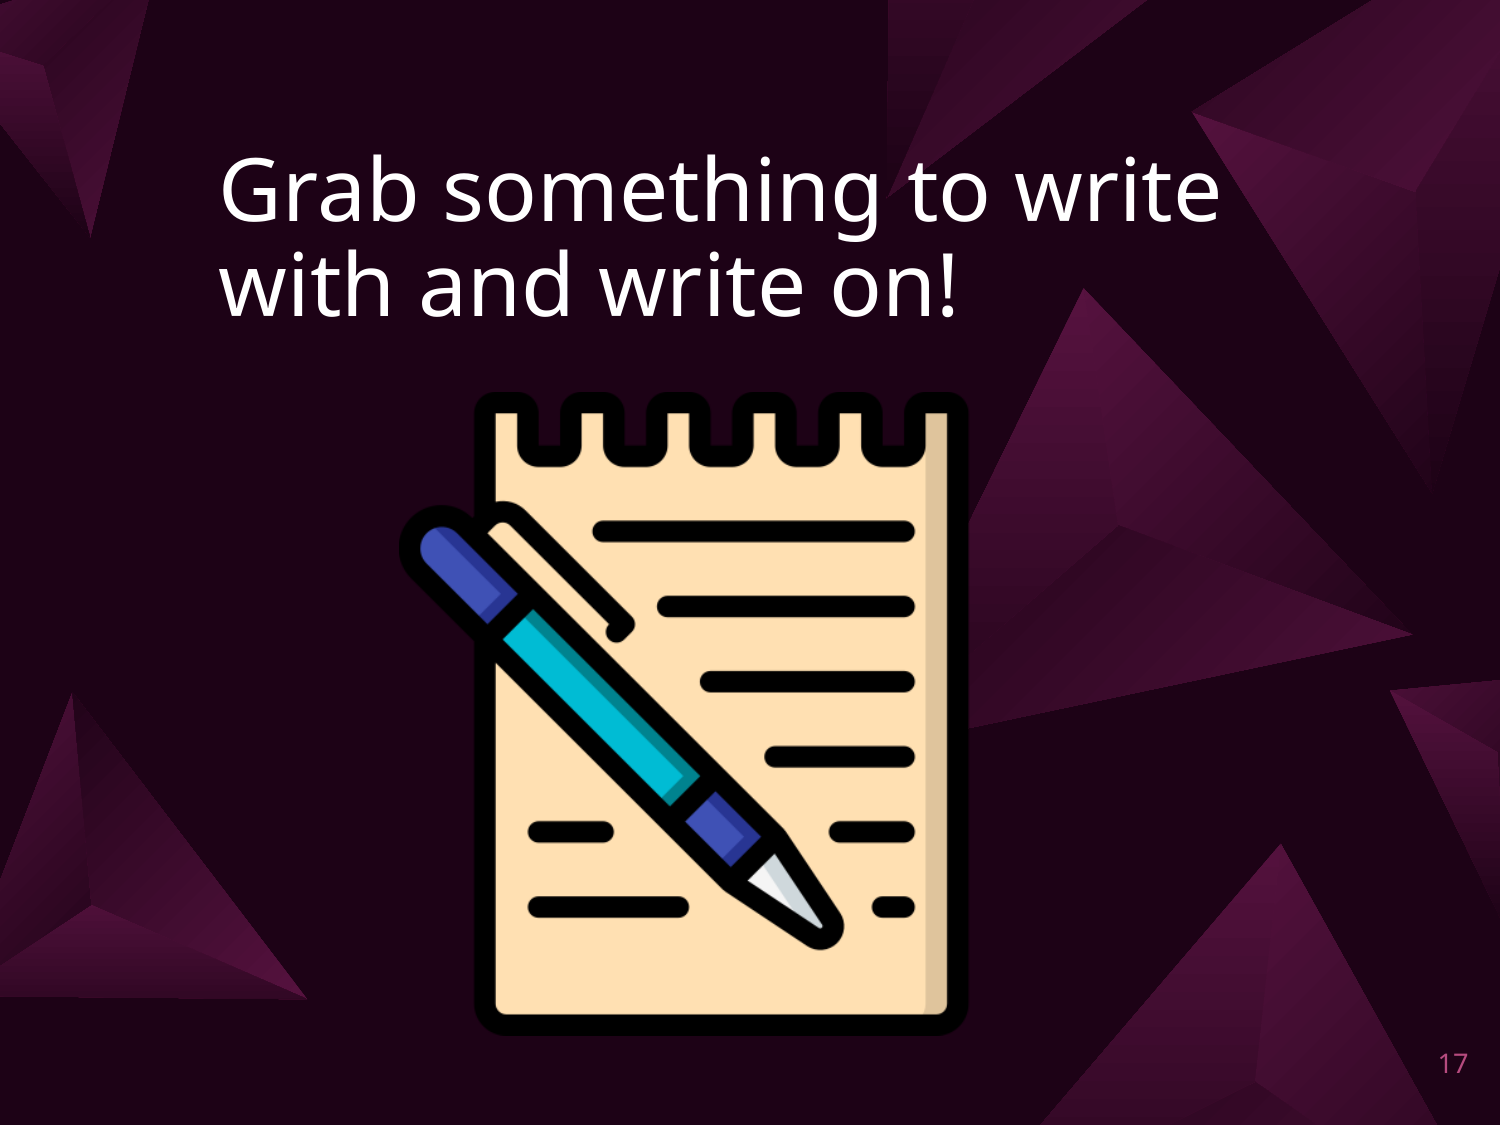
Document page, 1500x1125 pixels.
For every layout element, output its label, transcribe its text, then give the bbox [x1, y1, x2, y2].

picture [399, 392, 1044, 1037]
title Grab something to write with and write on! [218, 119, 1282, 335]
slide_number 17 [1402, 1022, 1469, 1109]
